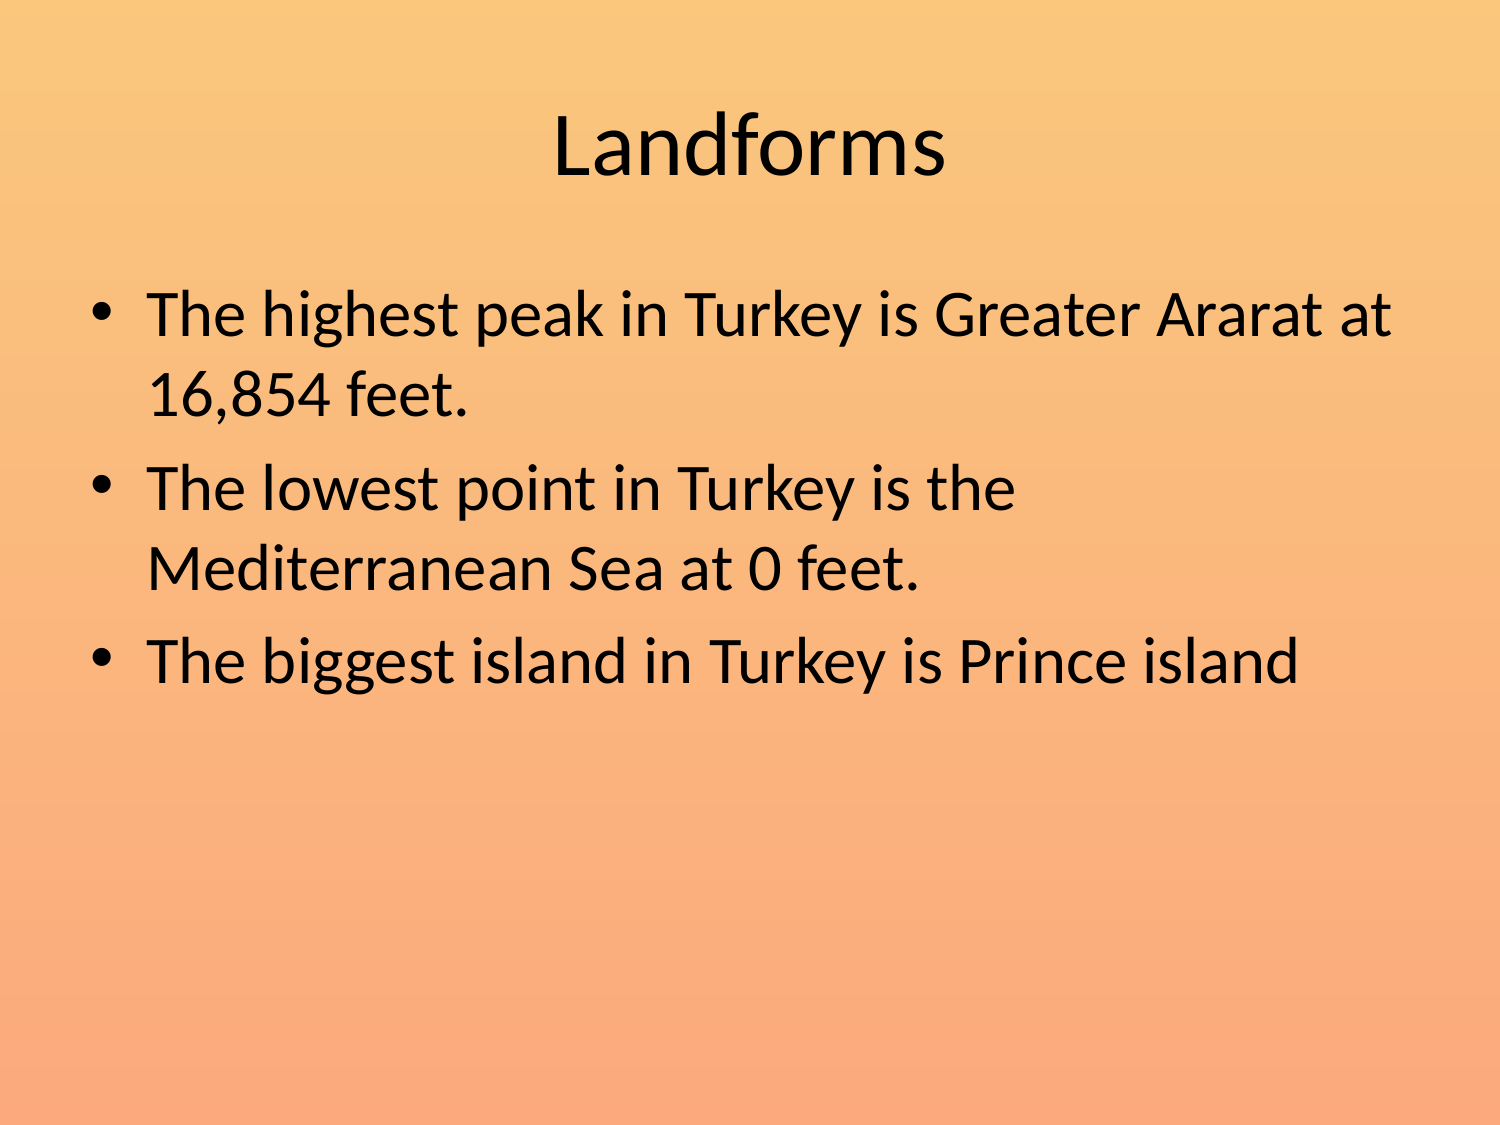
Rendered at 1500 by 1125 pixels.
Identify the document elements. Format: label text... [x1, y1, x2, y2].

list The highest peak in Turkey is Greater Ararat at 16,854 feet. The lowest point in Turkey is the Mediterranean Sea at 0 feet. The biggest island in Turkey is Prince island [75, 262, 1425, 1005]
title Landforms [75, 45, 1425, 233]
